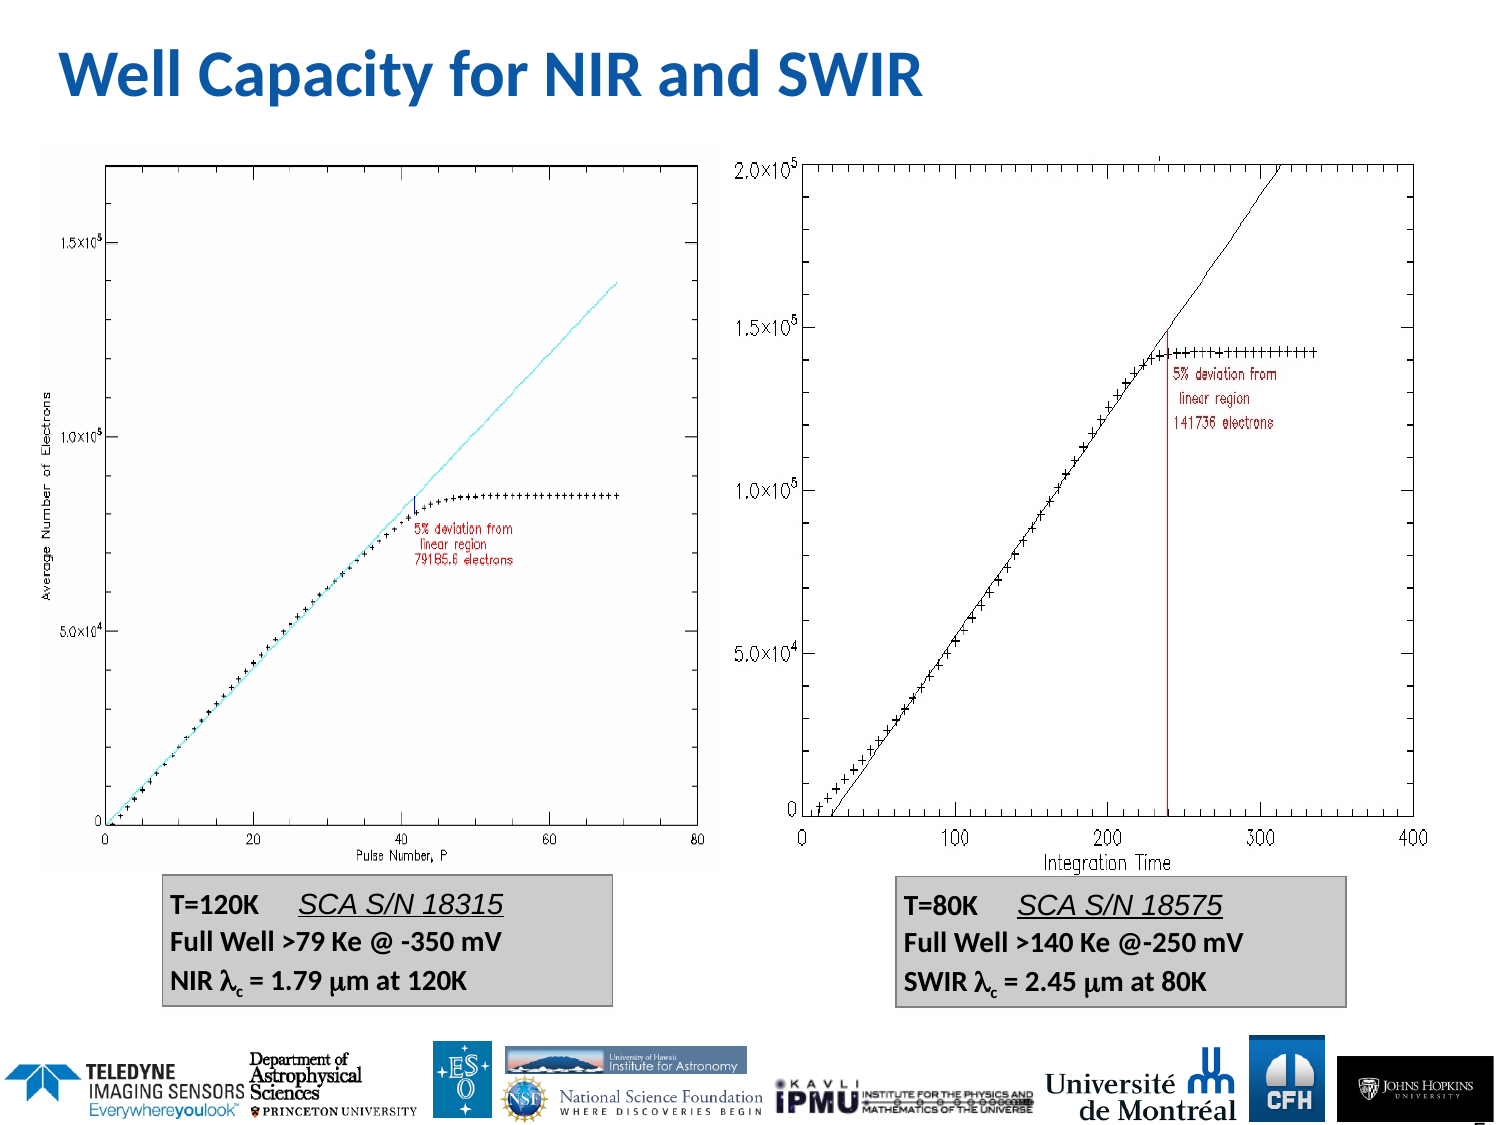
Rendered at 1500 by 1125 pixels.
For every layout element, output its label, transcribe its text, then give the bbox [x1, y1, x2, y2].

picture [19, 137, 717, 877]
picture [500, 1046, 763, 1123]
text_box T=120K SCA S/N 18315 Full Well >79 Ke @ -350 mV NIR lc = 1.79 mm at 120K [162, 885, 613, 1006]
picture [460, 1079, 472, 1084]
text_box T=80K SCA S/N 18575 Full Well >140 Ke @-250 mV SWIR lc = 2.45 mm at 80K [896, 908, 1347, 1008]
picture [1041, 1043, 1240, 1124]
title Well Capacity for NIR and SWIR [50, 24, 1438, 115]
picture [466, 1055, 473, 1065]
picture [460, 1093, 472, 1098]
slide_number 15 [1458, 1082, 1500, 1123]
picture [4, 1064, 244, 1119]
picture [1249, 1035, 1325, 1122]
picture [724, 155, 1461, 899]
picture [451, 1058, 455, 1077]
picture [1337, 1056, 1494, 1122]
picture [249, 1042, 418, 1119]
picture [767, 1068, 1038, 1125]
